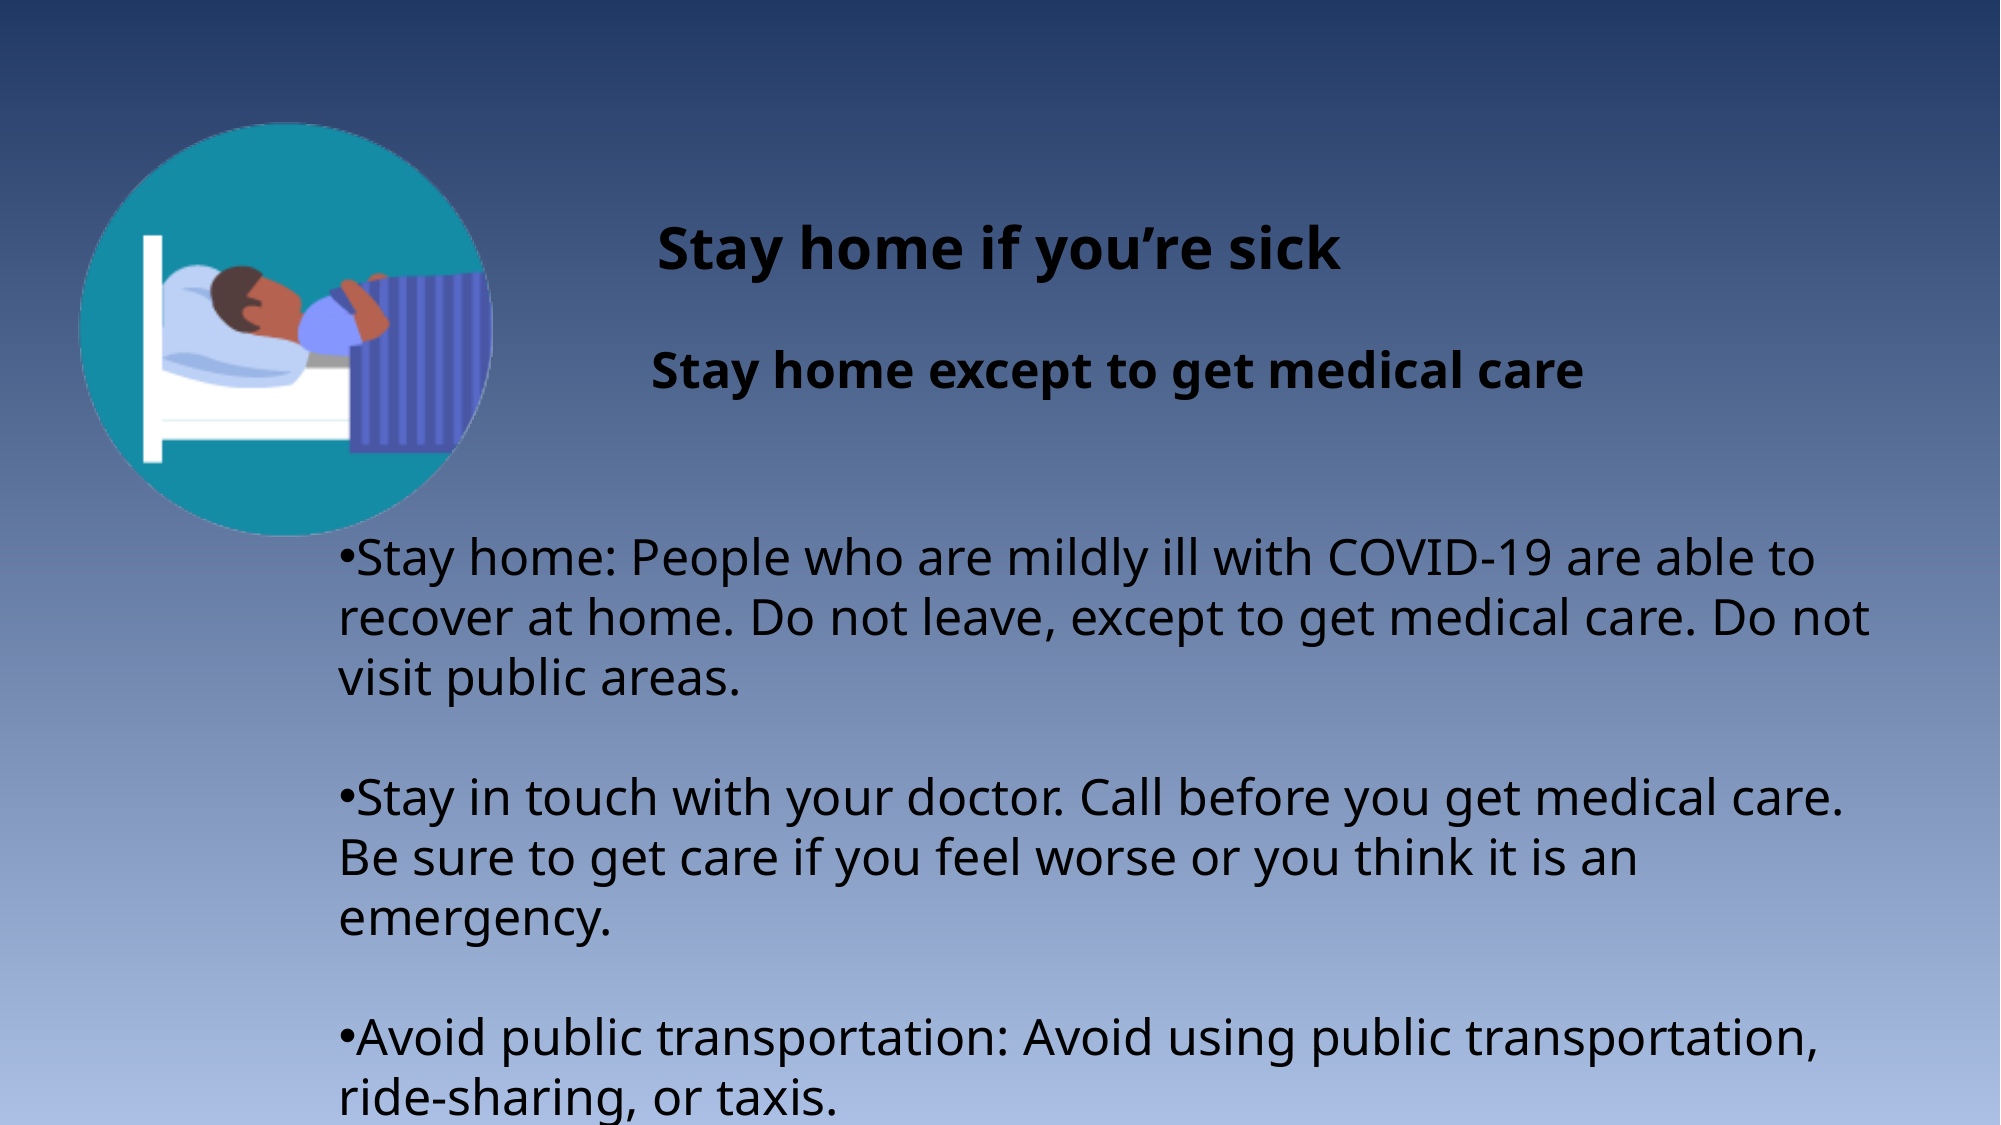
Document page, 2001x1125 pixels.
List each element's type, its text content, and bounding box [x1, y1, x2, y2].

text_box Stay home except to get medical care [637, 331, 1600, 407]
text_box Stay home if you’re sick [643, 203, 1357, 289]
text_box Stay home: People who are mildly ill with COVID-19 are able to recover at home. Do not leave, except to get medical care. Do not visit public areas. Stay in touch with your doctor. Call before you get medical care. Be sure to get care if you feel worse or you think it is an emergency. Avoid public transportation: Avoid using public transportation, ride-sharing, or taxis. [324, 518, 1913, 1125]
picture [77, 121, 497, 541]
